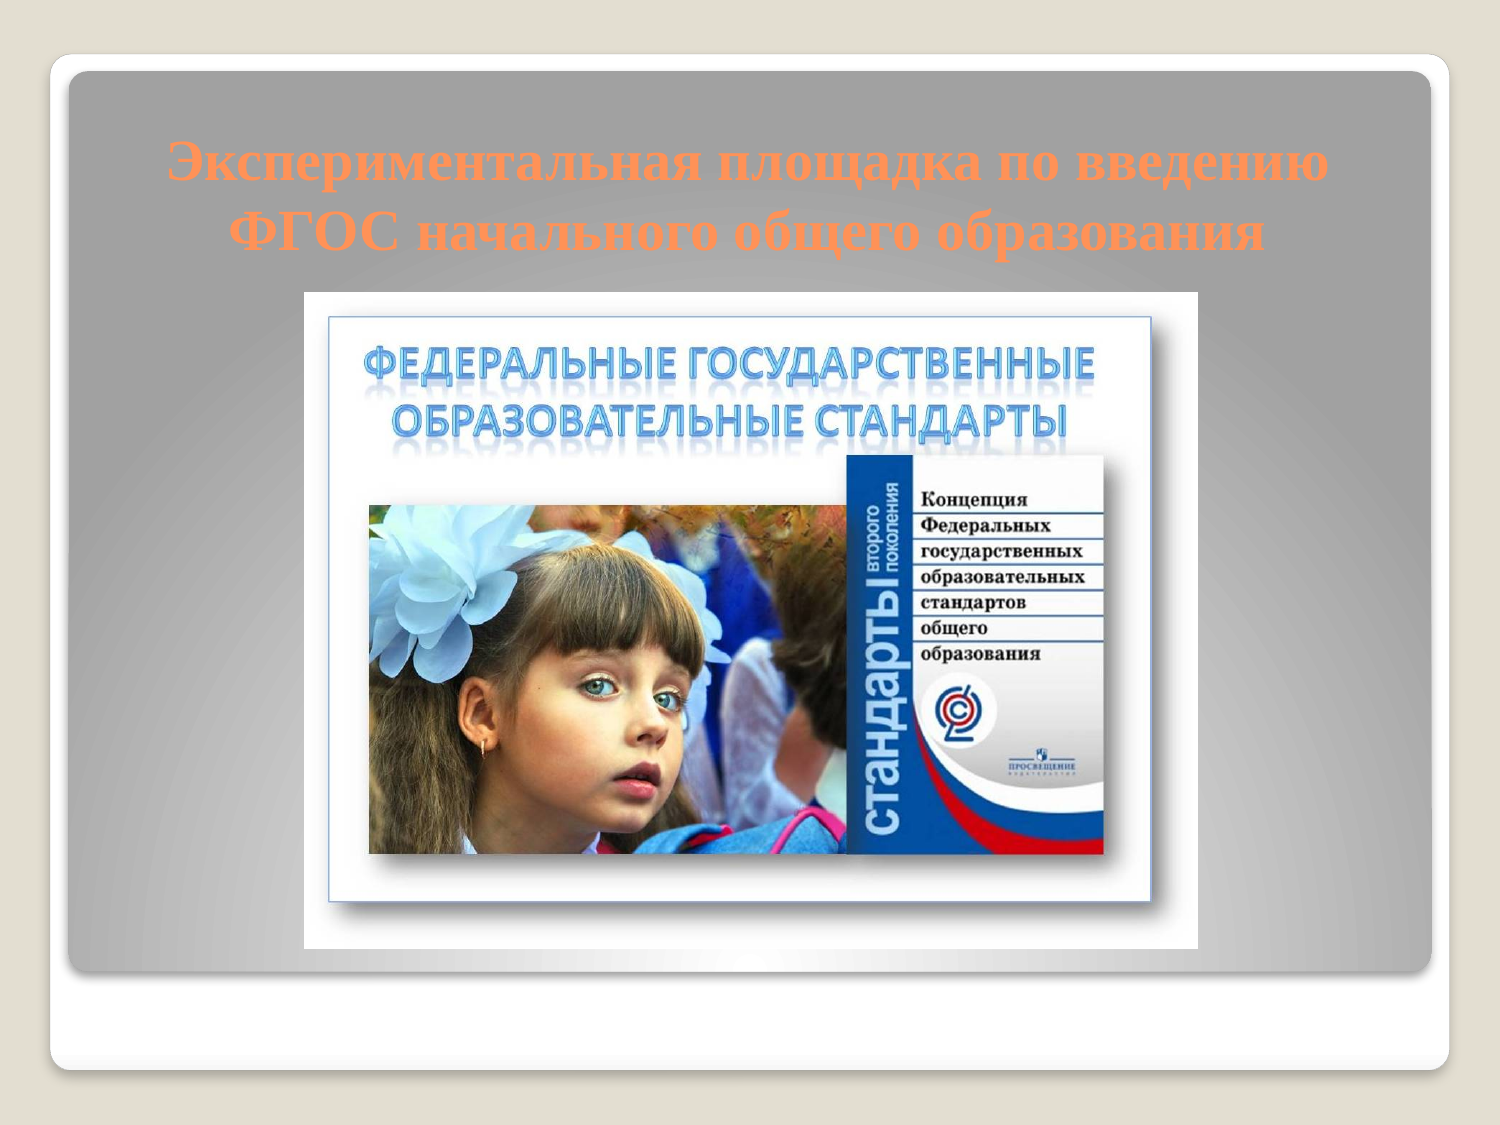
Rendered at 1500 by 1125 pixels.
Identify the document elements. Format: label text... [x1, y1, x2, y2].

title Экспериментальная площадка по введению ФГОС начального общего образования [105, 93, 1390, 270]
picture [304, 292, 1199, 949]
